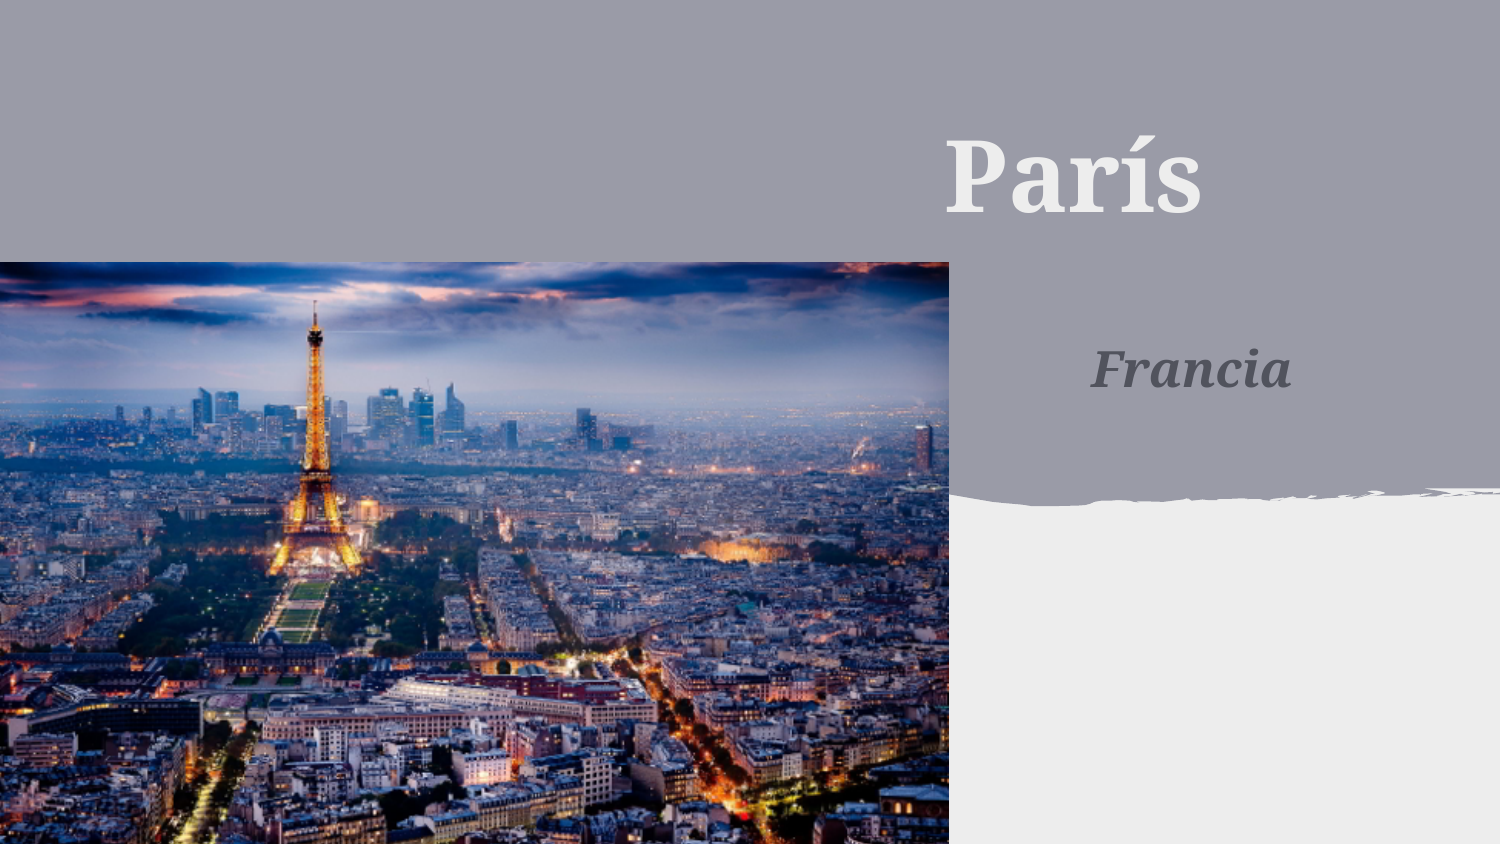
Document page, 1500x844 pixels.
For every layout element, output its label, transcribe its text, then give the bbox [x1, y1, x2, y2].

title París [412, 44, 1500, 248]
picture [0, 262, 949, 844]
subtitle Francia [953, 322, 1500, 432]
